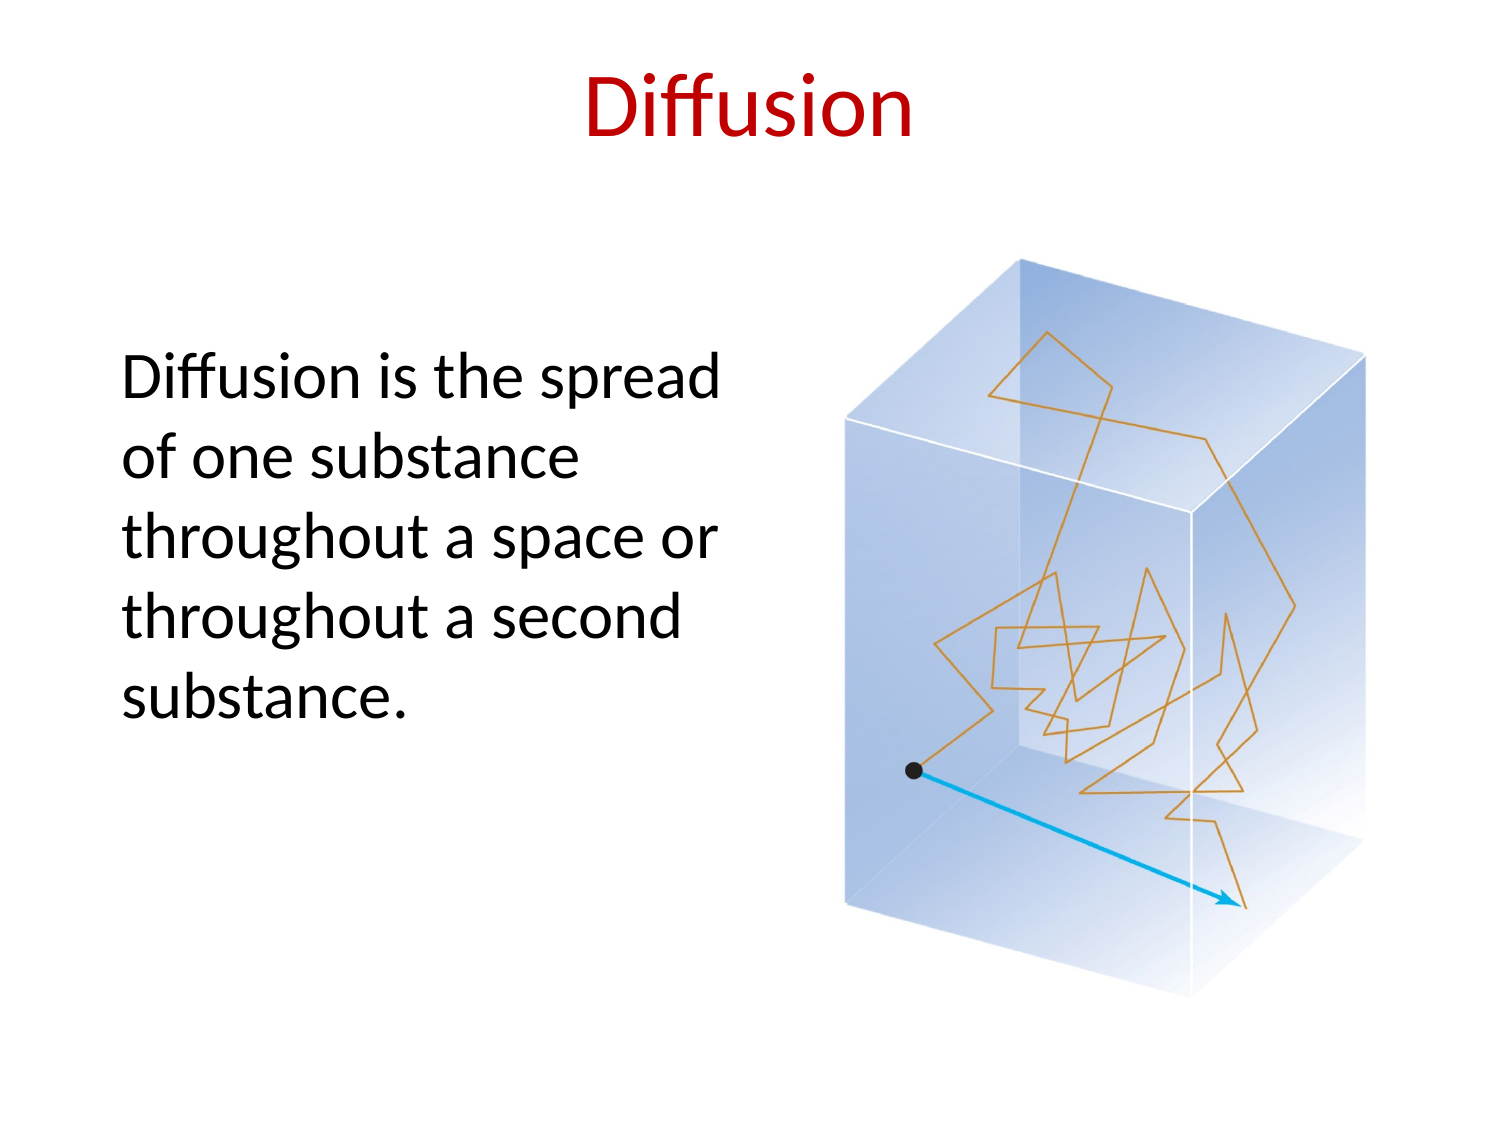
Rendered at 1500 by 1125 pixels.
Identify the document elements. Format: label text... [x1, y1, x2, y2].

picture [835, 249, 1376, 1001]
text_box Diffusion [112, 37, 1388, 225]
text_box Diffusion is the spread of one substance throughout a space or throughout a second substance. [50, 324, 750, 1000]
